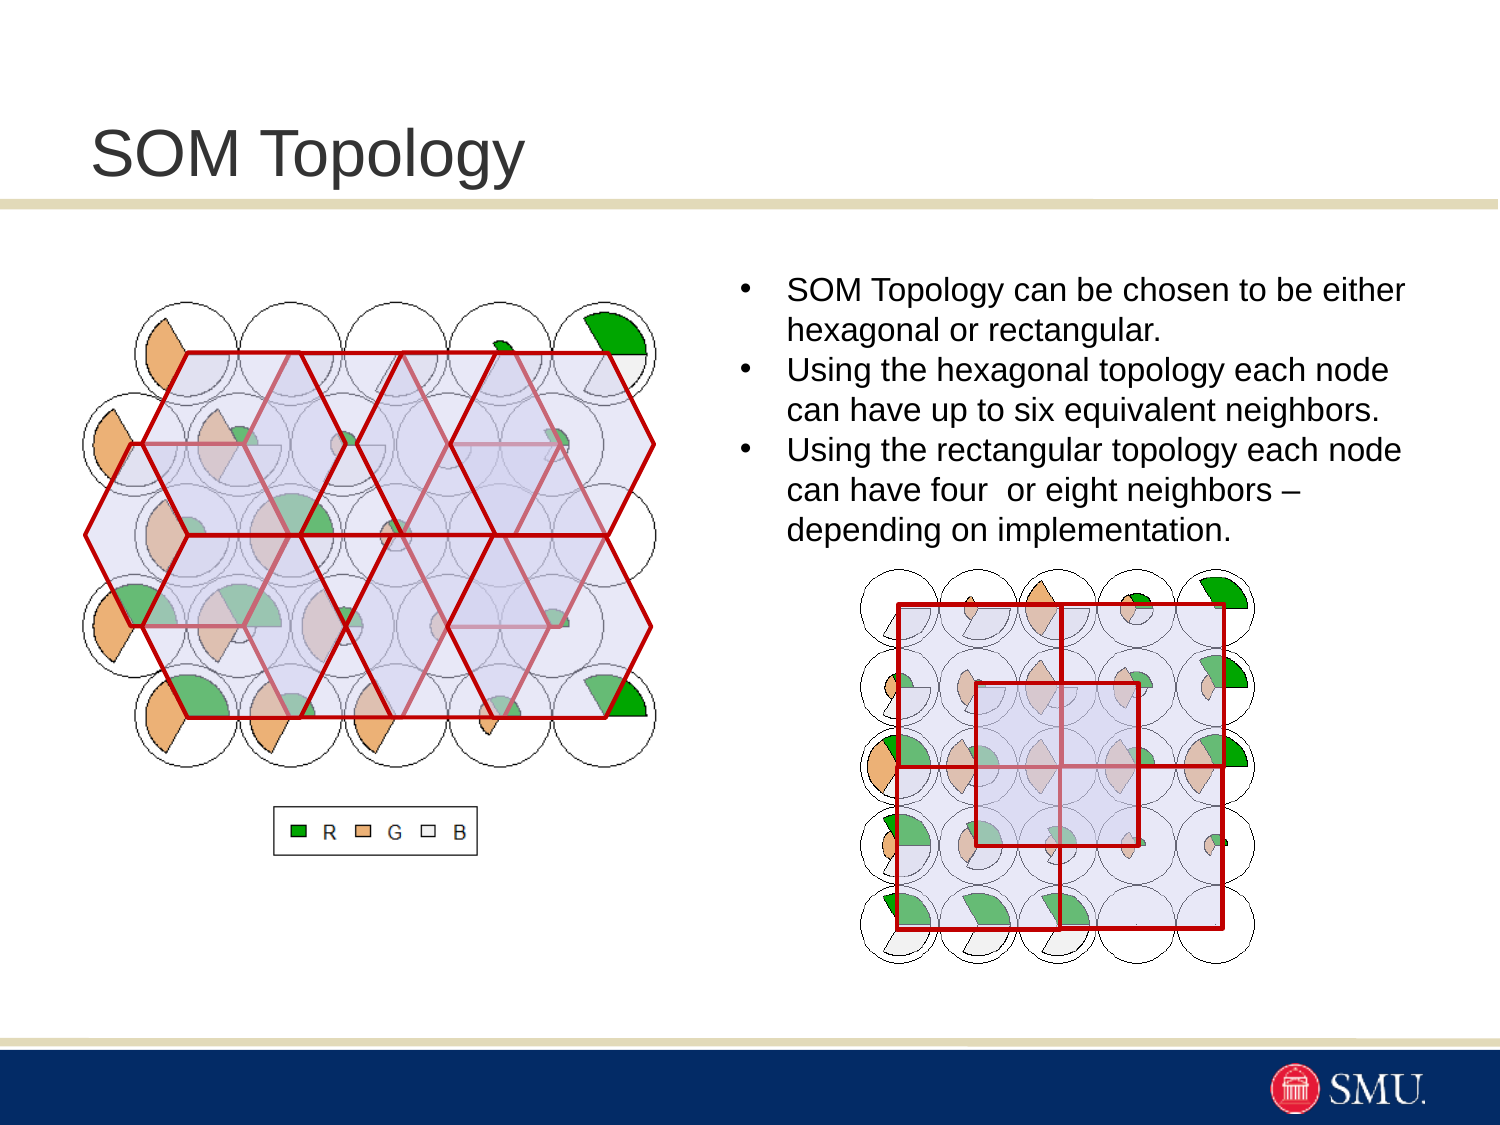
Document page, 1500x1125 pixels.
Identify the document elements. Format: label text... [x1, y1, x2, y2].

title SOM Topology [75, 9, 1425, 198]
text_box SOM Topology can be chosen to be either hexagonal or rectangular. Using the hexagonal topology each node can have up to six equivalent neighbors. Using the rectangular topology each node can have four or eight neighbors – depending on implementation. [725, 261, 1425, 596]
picture [1270, 1063, 1425, 1114]
picture [74, 287, 676, 882]
picture [845, 558, 1269, 970]
